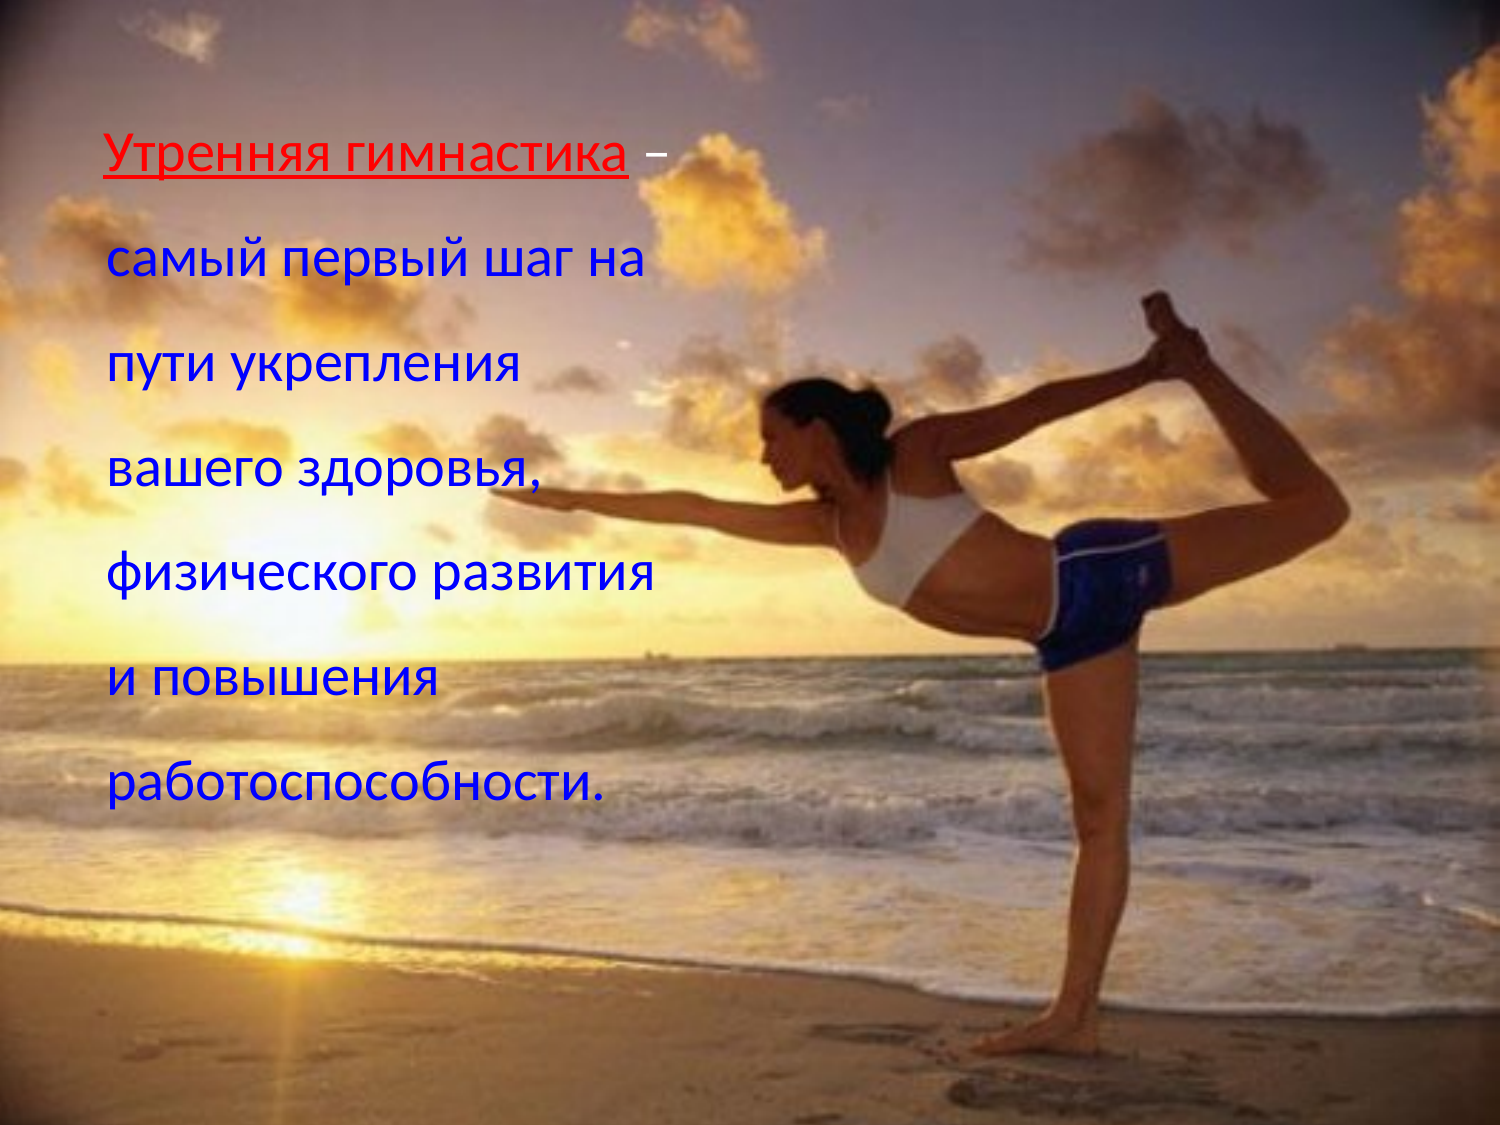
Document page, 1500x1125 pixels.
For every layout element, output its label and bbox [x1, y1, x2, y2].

list [0, 0, 1500, 1125]
